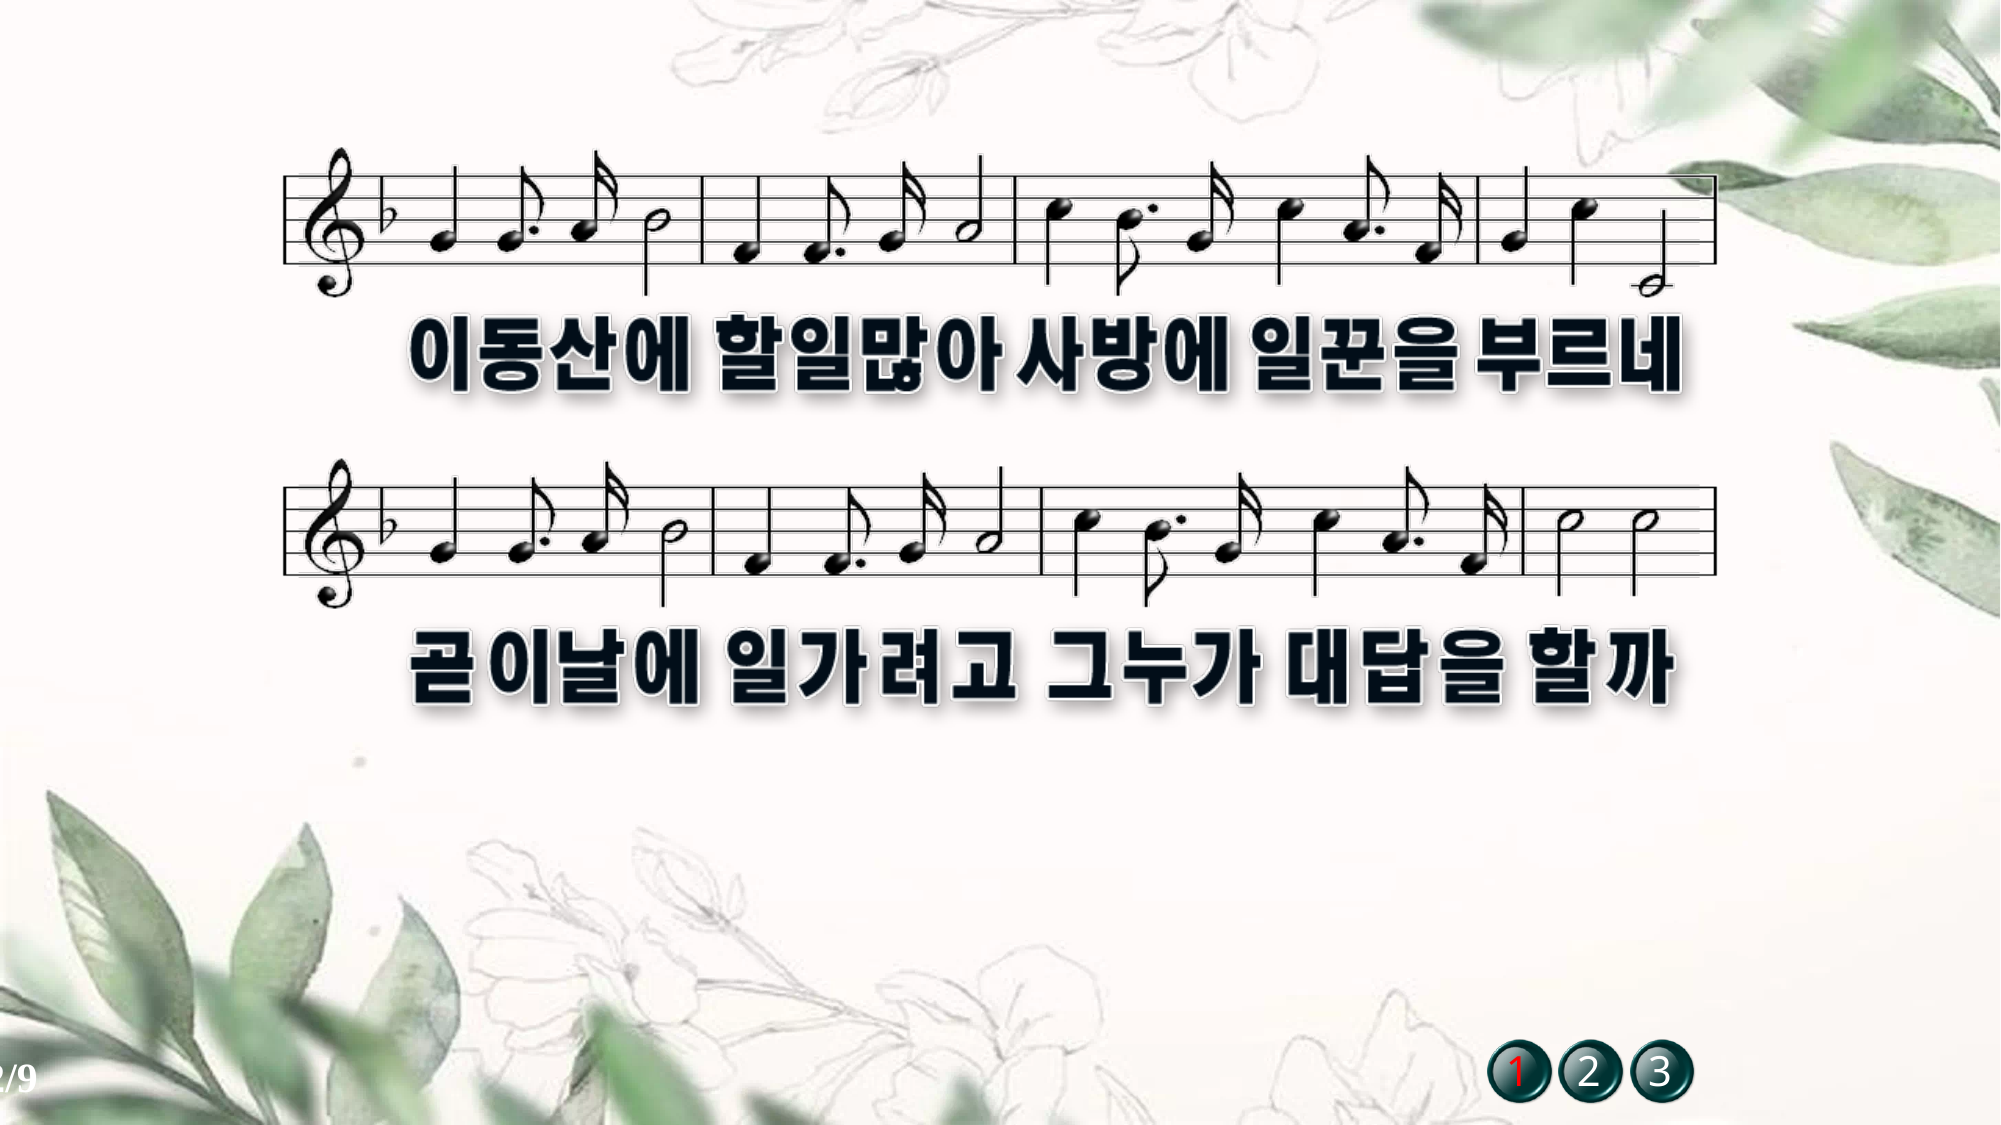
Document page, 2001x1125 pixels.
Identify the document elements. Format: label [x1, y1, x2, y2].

text_box [1627, 1035, 1697, 1106]
text_box [1484, 1035, 1555, 1106]
picture [0, 0, 2001, 1125]
text_box [1555, 1035, 1626, 1106]
